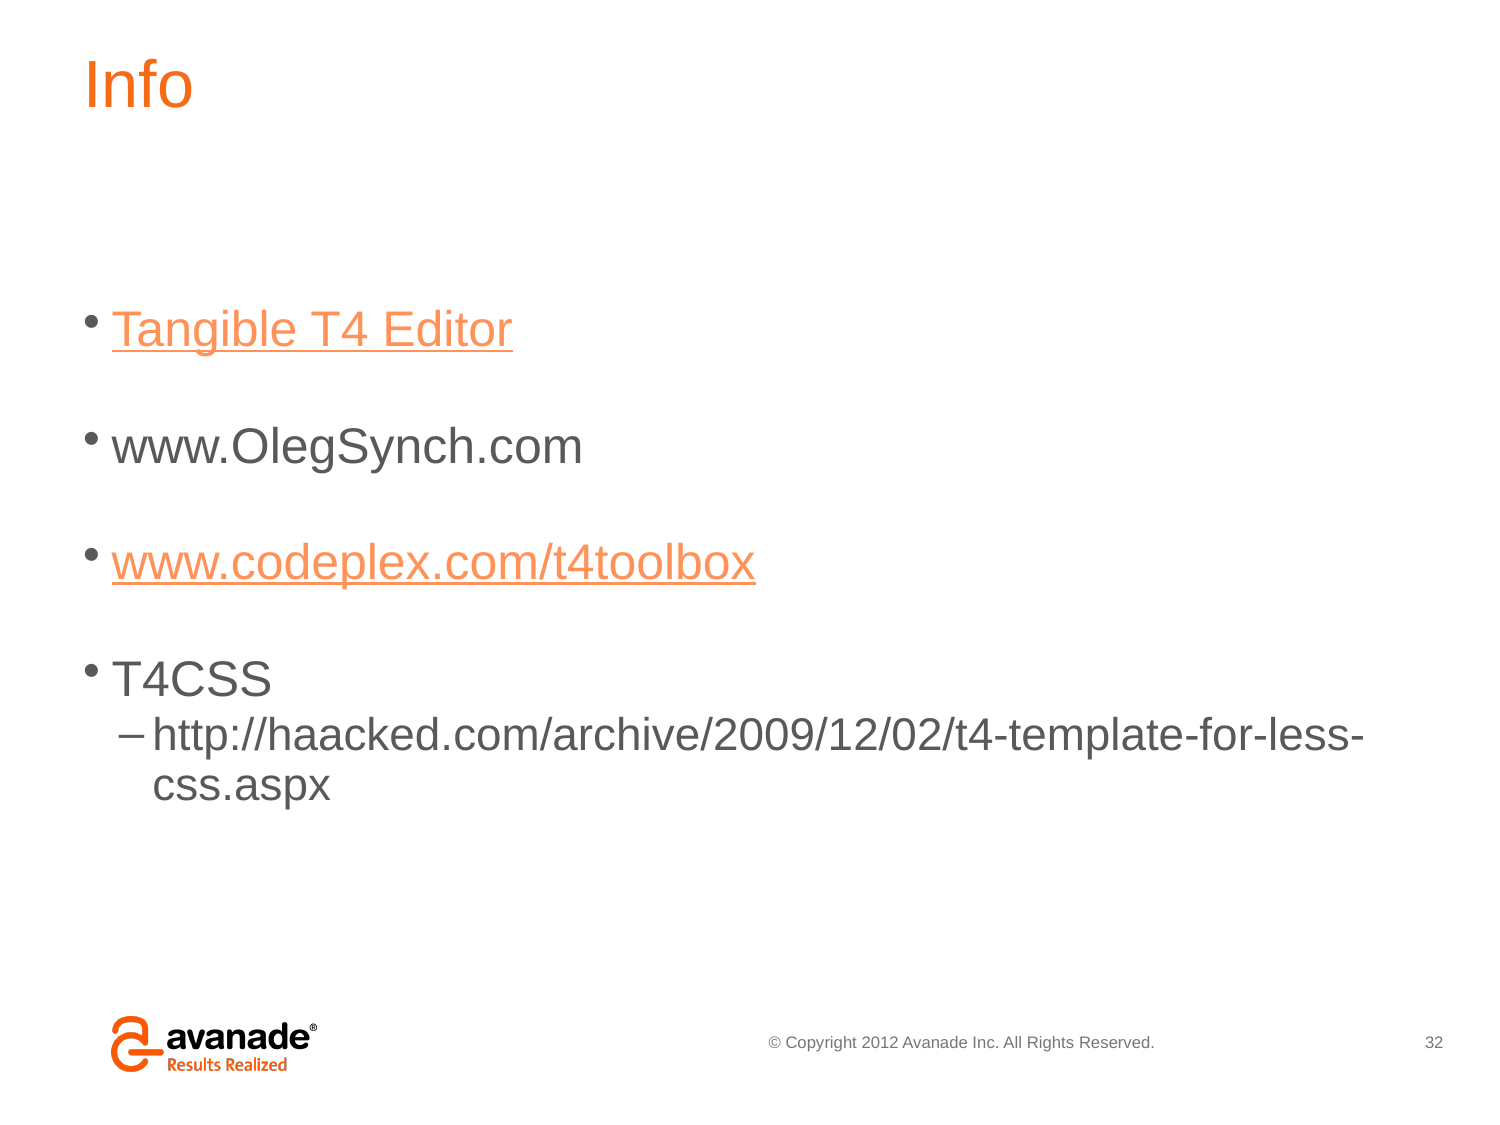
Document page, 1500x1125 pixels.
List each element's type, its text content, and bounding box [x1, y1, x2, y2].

list Tangible T4 Editor www.OlegSynch.com www.codeplex.com/t4toolbox T4CSS http://haacked.com/archive/2009/12/02/t4-template-for-less-css.aspx [82, 239, 1419, 966]
title Info [82, 49, 1419, 200]
slide_number 32 [1424, 1033, 1500, 1058]
picture [111, 1016, 317, 1072]
